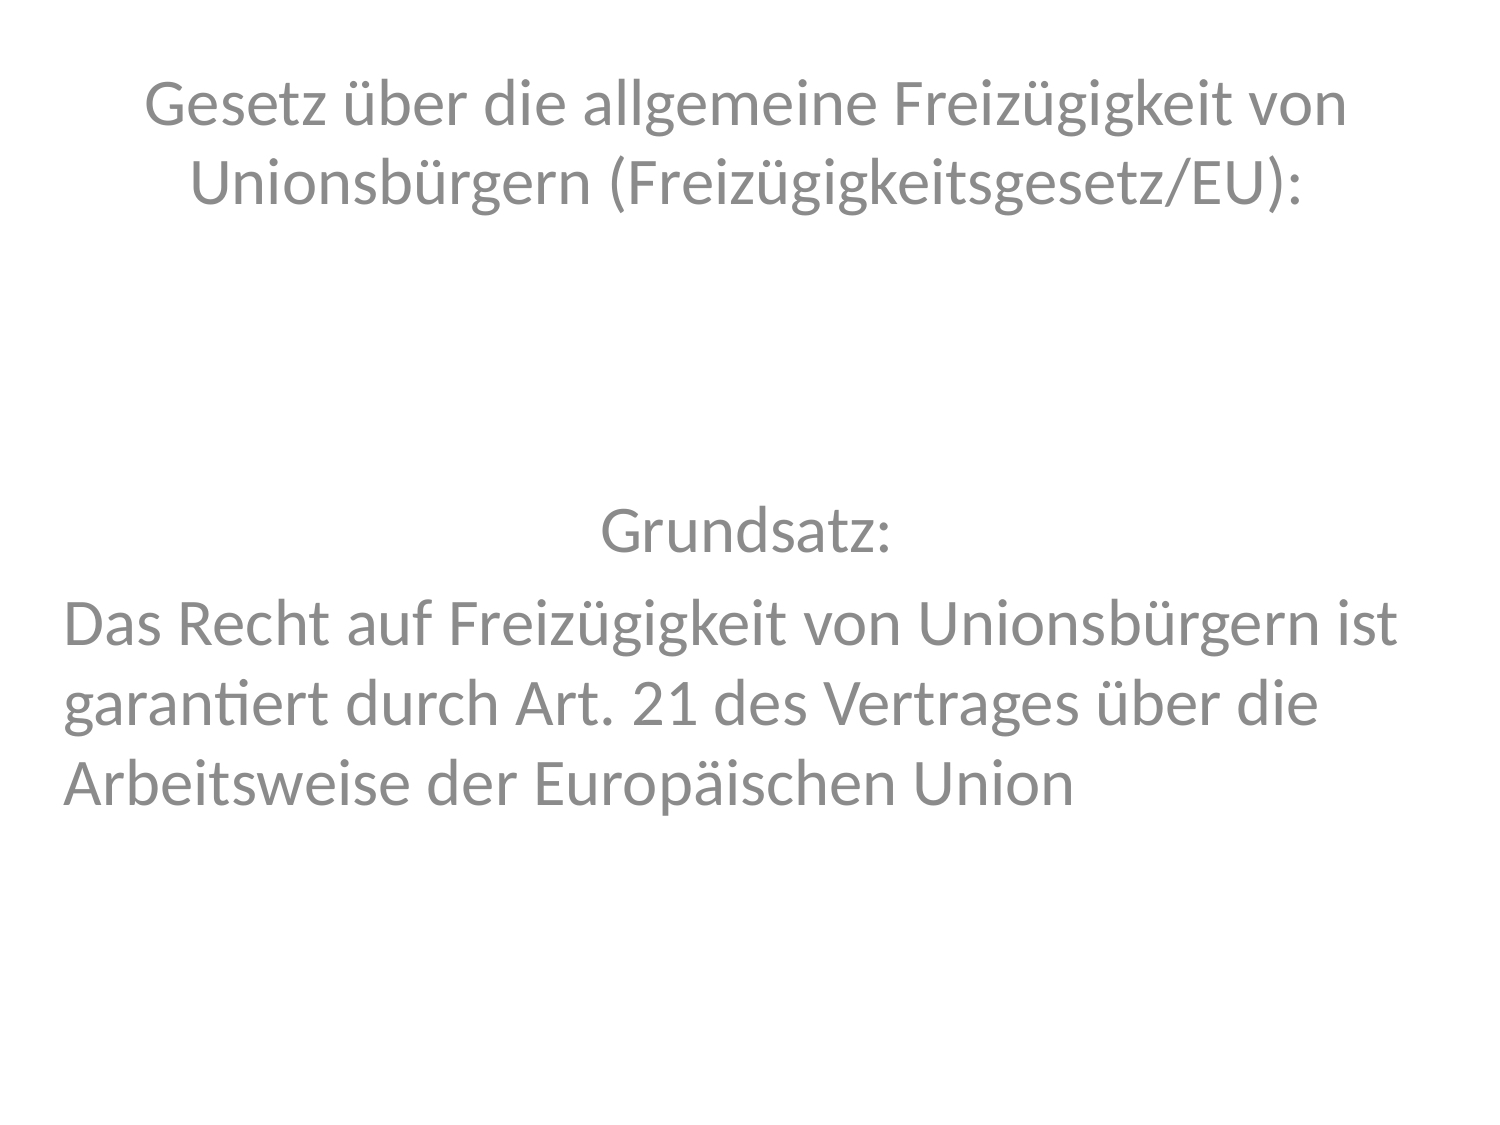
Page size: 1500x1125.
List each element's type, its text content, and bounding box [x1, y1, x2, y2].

subtitle Gesetz über die allgemeine Freizügigkeit von Unionsbürgern (Freizügigkeitsgesetz/EU): Grundsatz: Das Recht auf Freizügigkeit von Unionsbürgern ist garantiert durch Art. 21 des Vertrages über die Arbeitsweise der Europäischen Union [48, 50, 1446, 1063]
